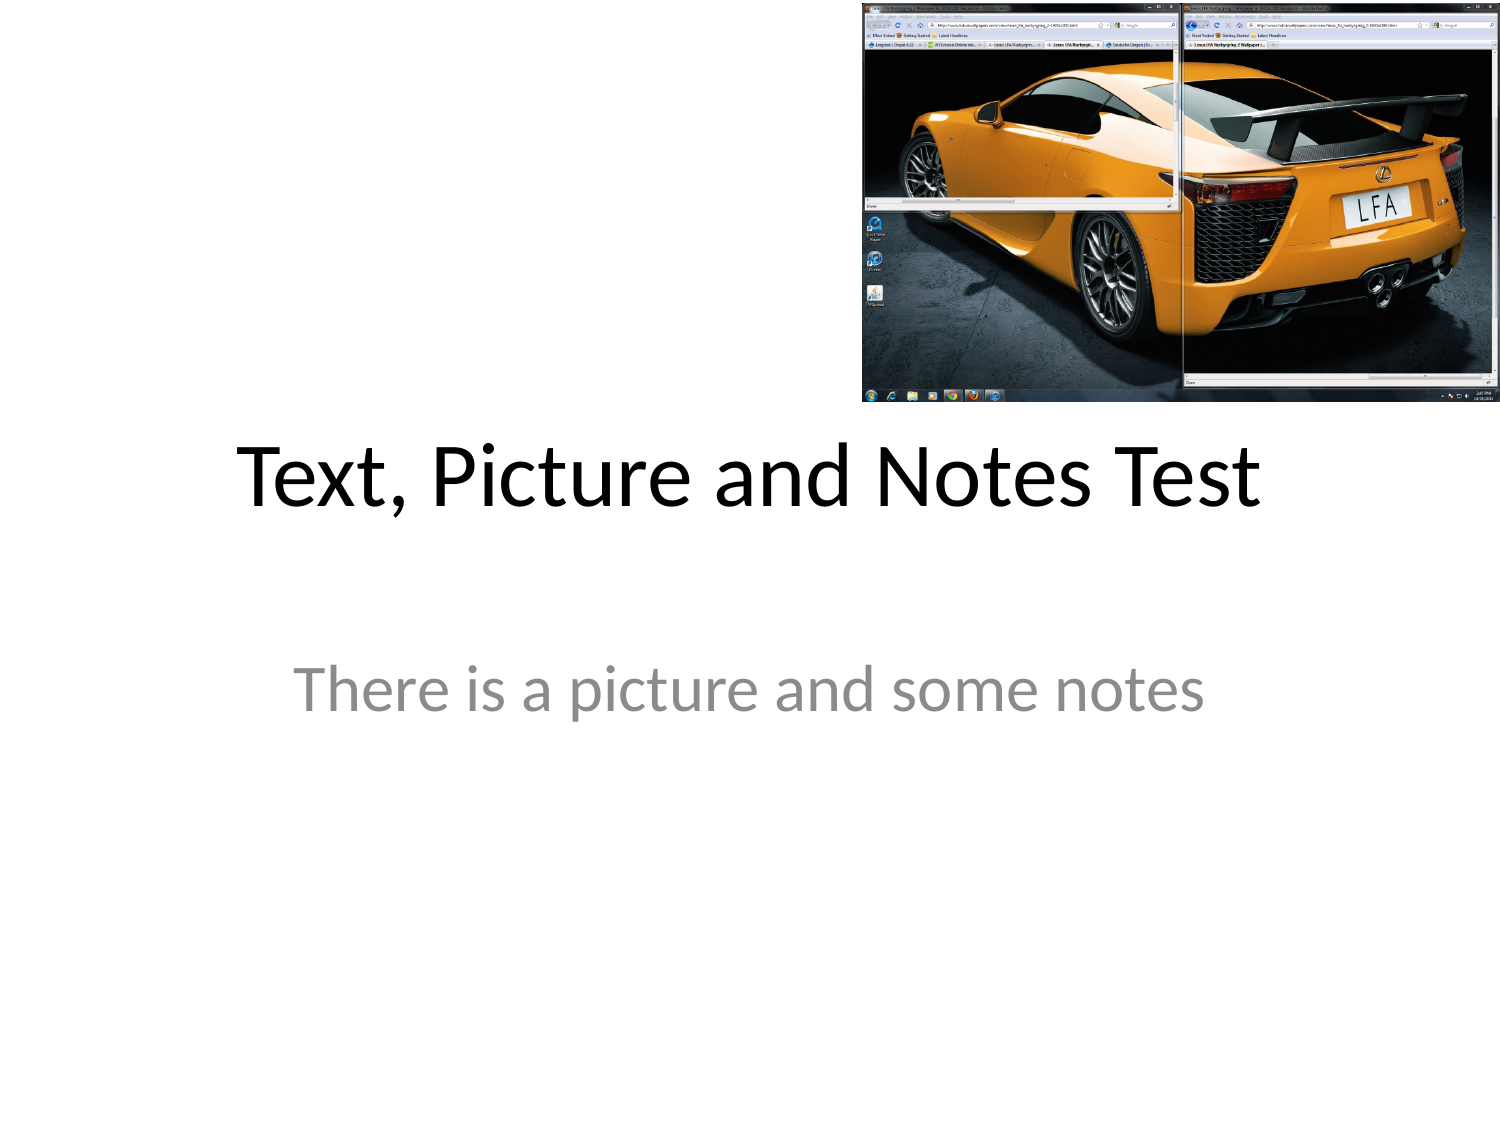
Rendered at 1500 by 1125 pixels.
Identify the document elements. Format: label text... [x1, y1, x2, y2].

title Text, Picture and Notes Test [112, 349, 1388, 591]
picture [862, 3, 1500, 402]
subtitle There is a picture and some notes [225, 637, 1275, 925]
